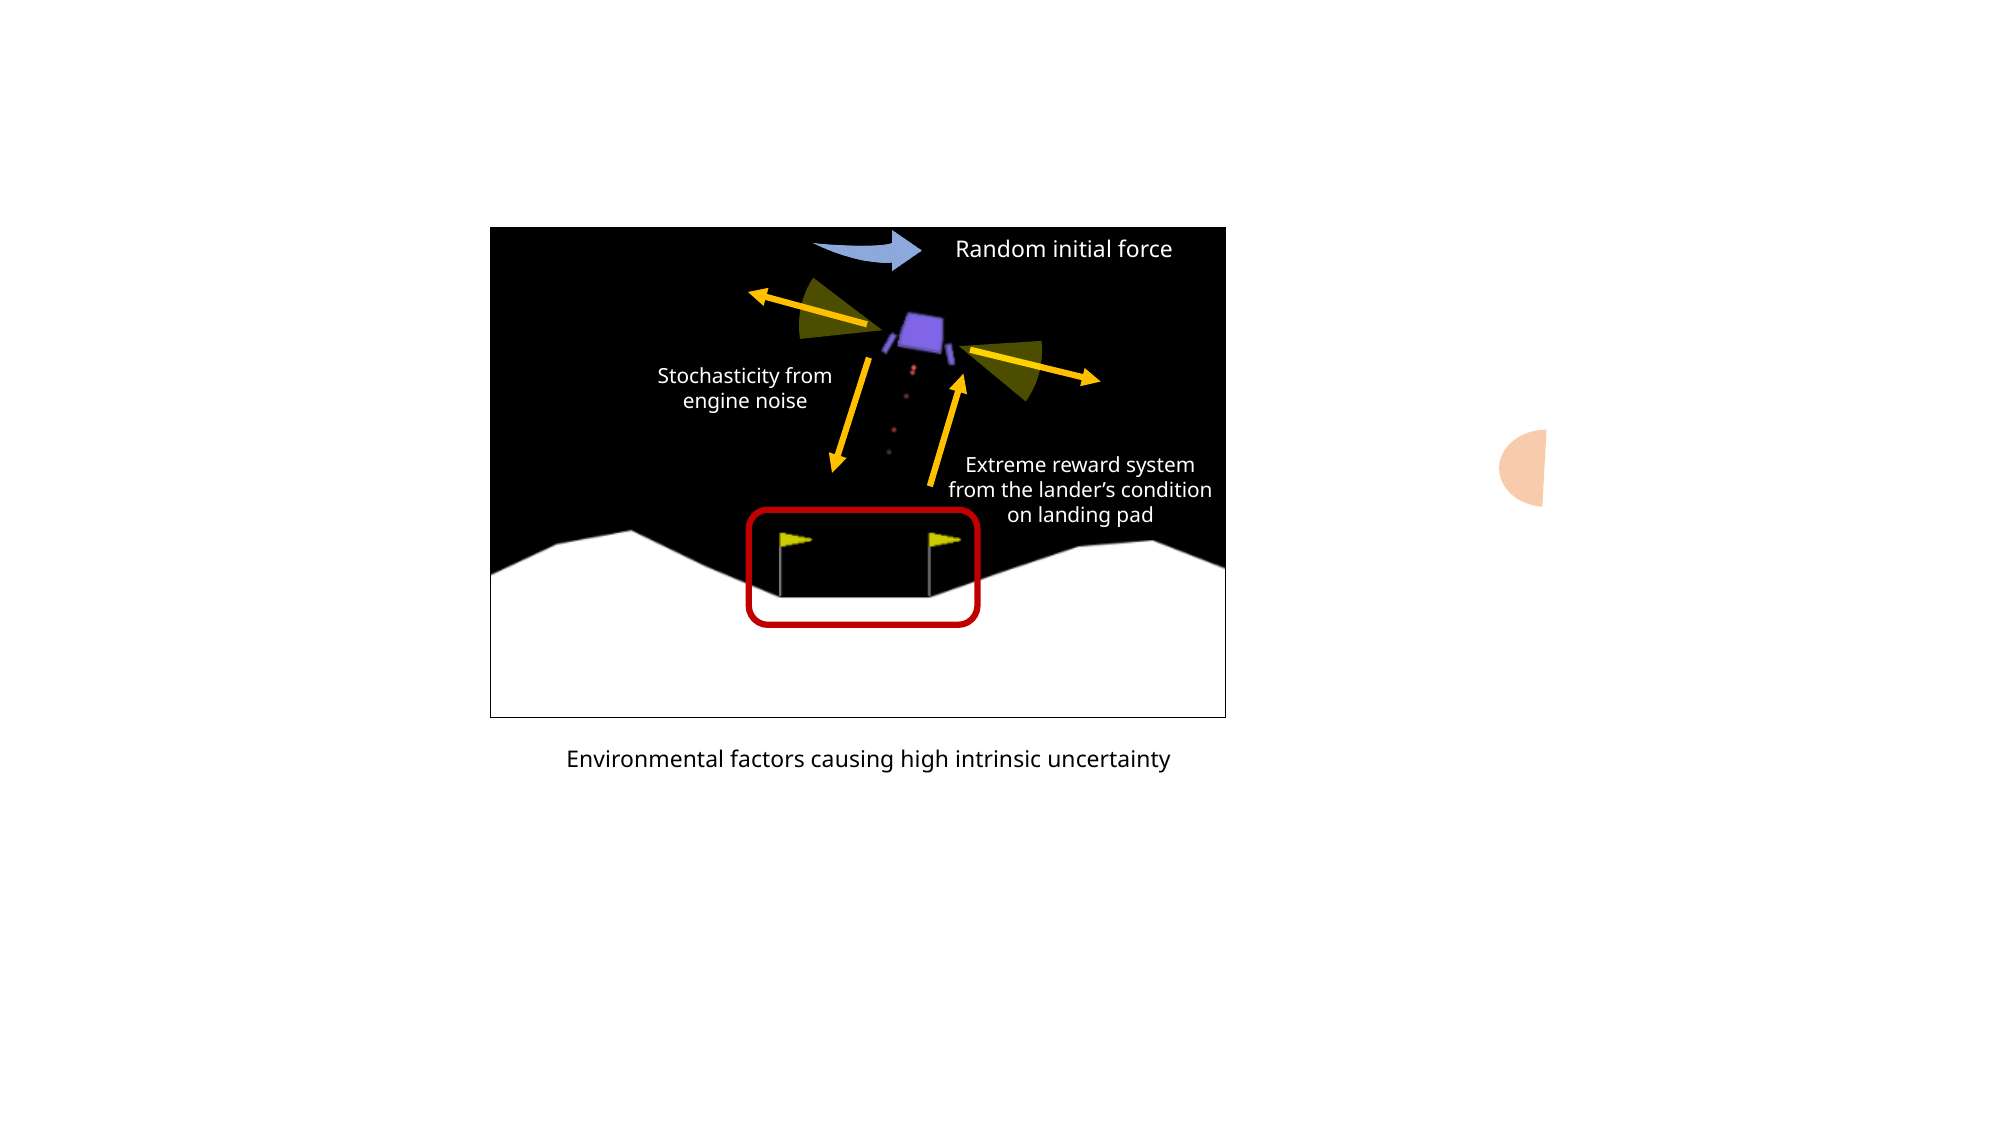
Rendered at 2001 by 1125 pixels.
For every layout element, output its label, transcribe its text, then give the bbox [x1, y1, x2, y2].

text_box Environmental factors causing high intrinsic uncertainty [519, 737, 1219, 780]
picture [490, 227, 1226, 718]
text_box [635, 209, 1236, 625]
text_box [1498, 428, 1548, 508]
